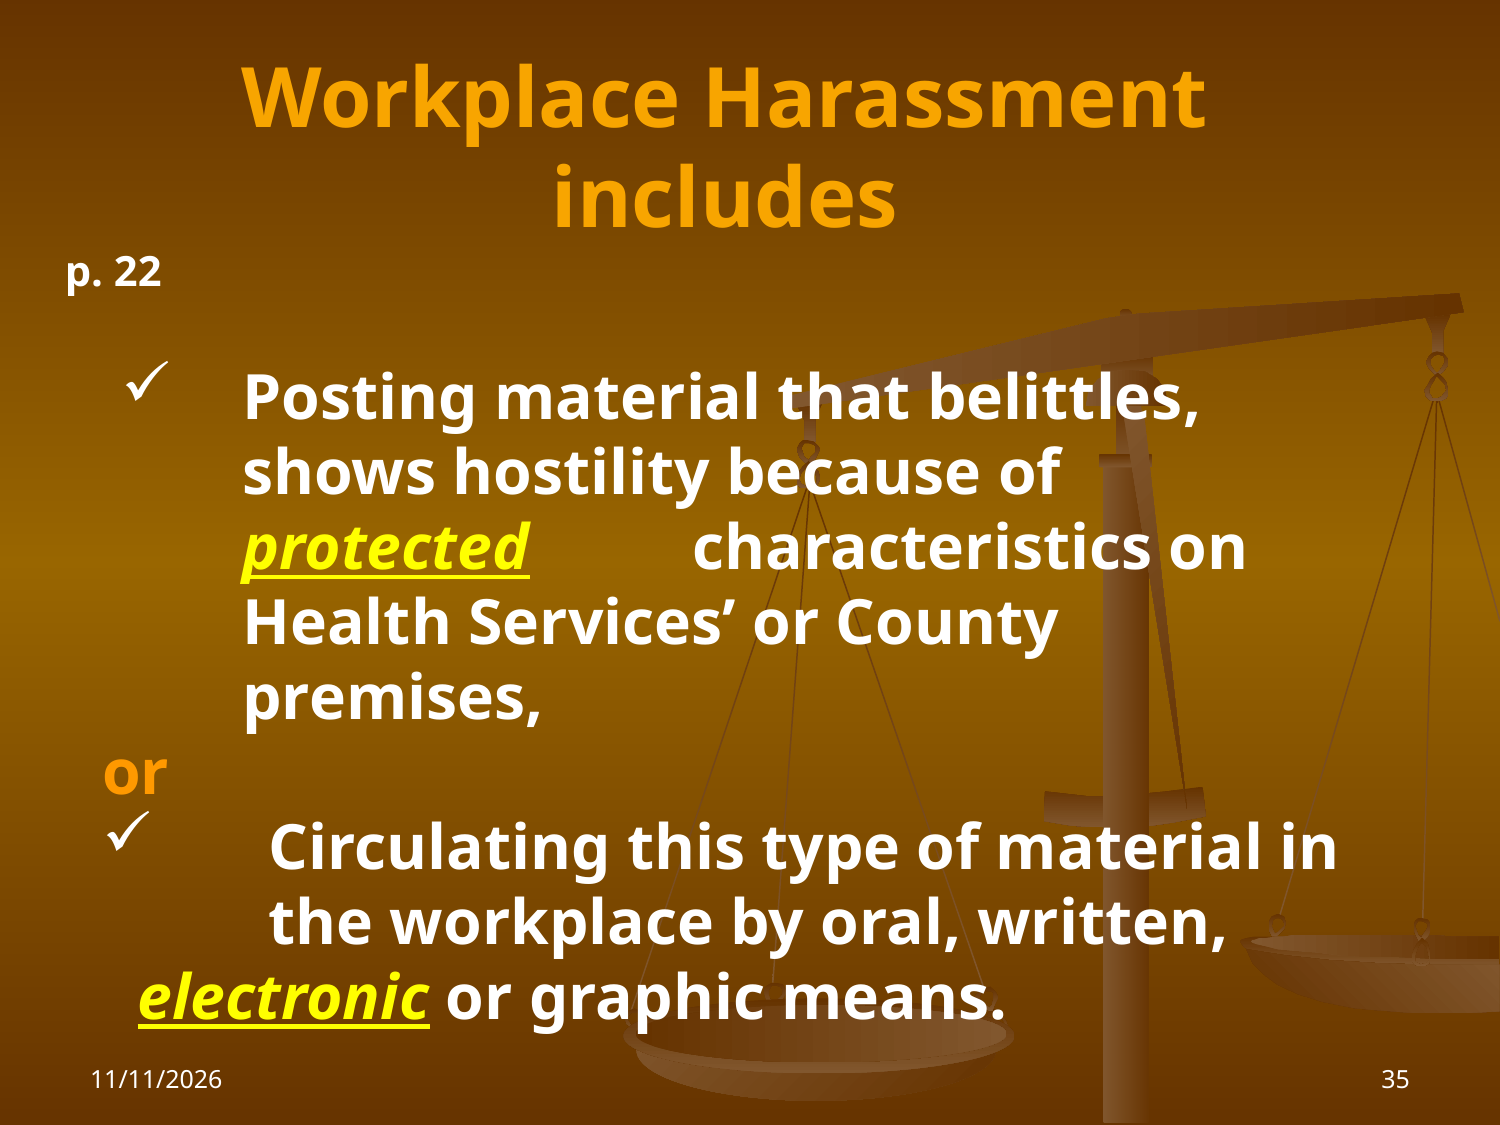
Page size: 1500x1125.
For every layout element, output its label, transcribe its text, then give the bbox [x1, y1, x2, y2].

text_box p. 22 [49, 237, 213, 303]
slide_number 35 [1074, 1029, 1426, 1106]
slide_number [74, 1029, 426, 1106]
title Workplace Harassment includes [49, 49, 1401, 238]
text_box Posting material that belittles, shows hostility because of protected characteristics on Health Services’ or County premises, or Circulating this type of material in the workplace by oral, written, electronic or graphic means. [87, 350, 1375, 1040]
